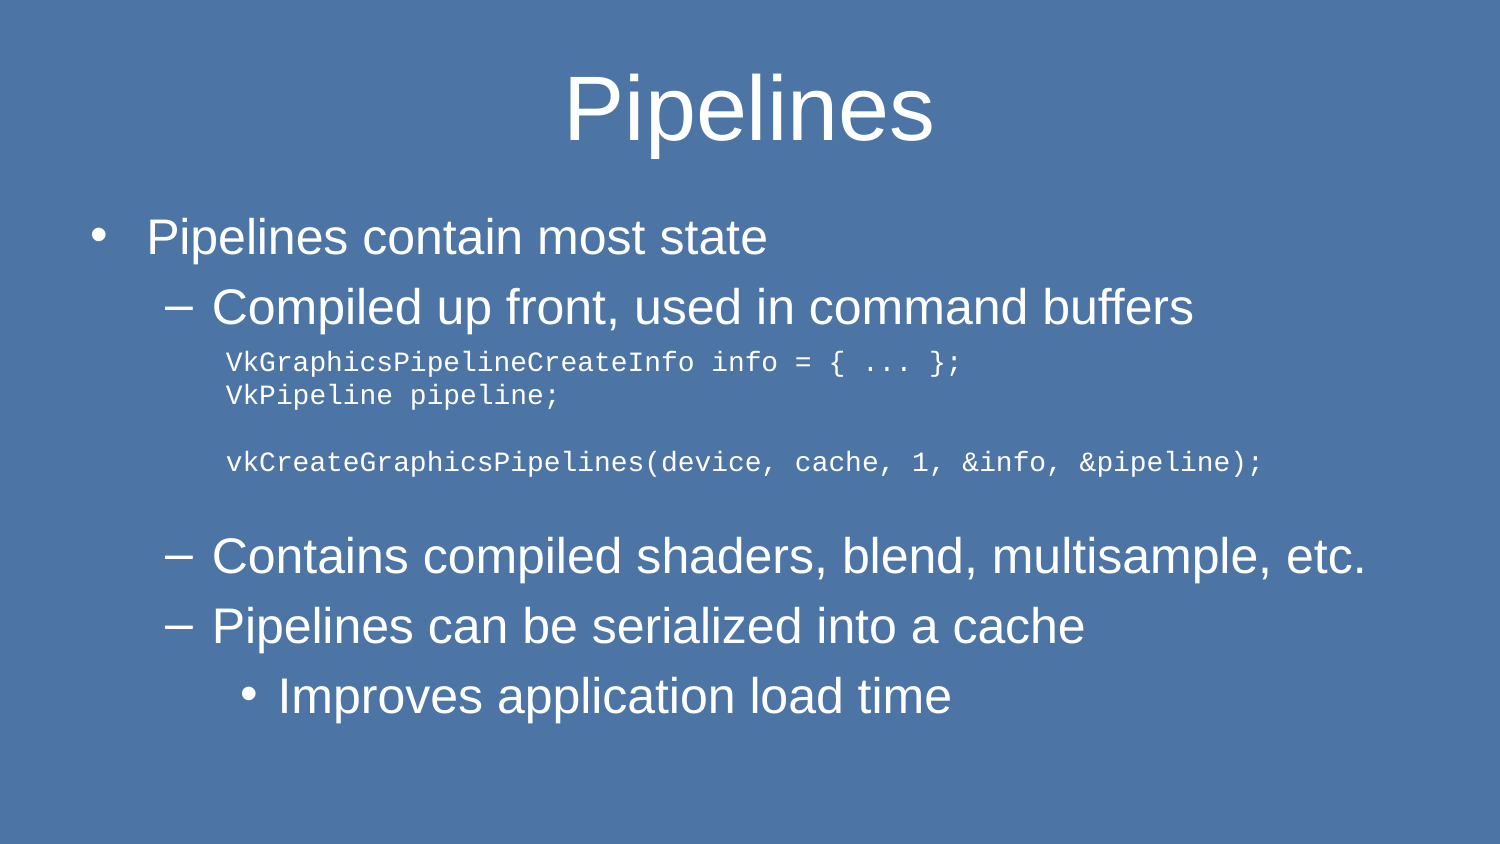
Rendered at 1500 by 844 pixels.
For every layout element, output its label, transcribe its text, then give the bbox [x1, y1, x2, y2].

title Pipelines [75, 33, 1425, 175]
list Pipelines contain most state Compiled up front, used in command buffers Contains compiled shaders, blend, multisample, etc. Pipelines can be serialized into a cache Improves application load time [75, 196, 1425, 754]
text_box VkGraphicsPipelineCreateInfo info = { ... }; VkPipeline pipeline; vkCreateGraphicsPipelines(device, cache, 1, &info, &pipeline); [211, 335, 1280, 485]
